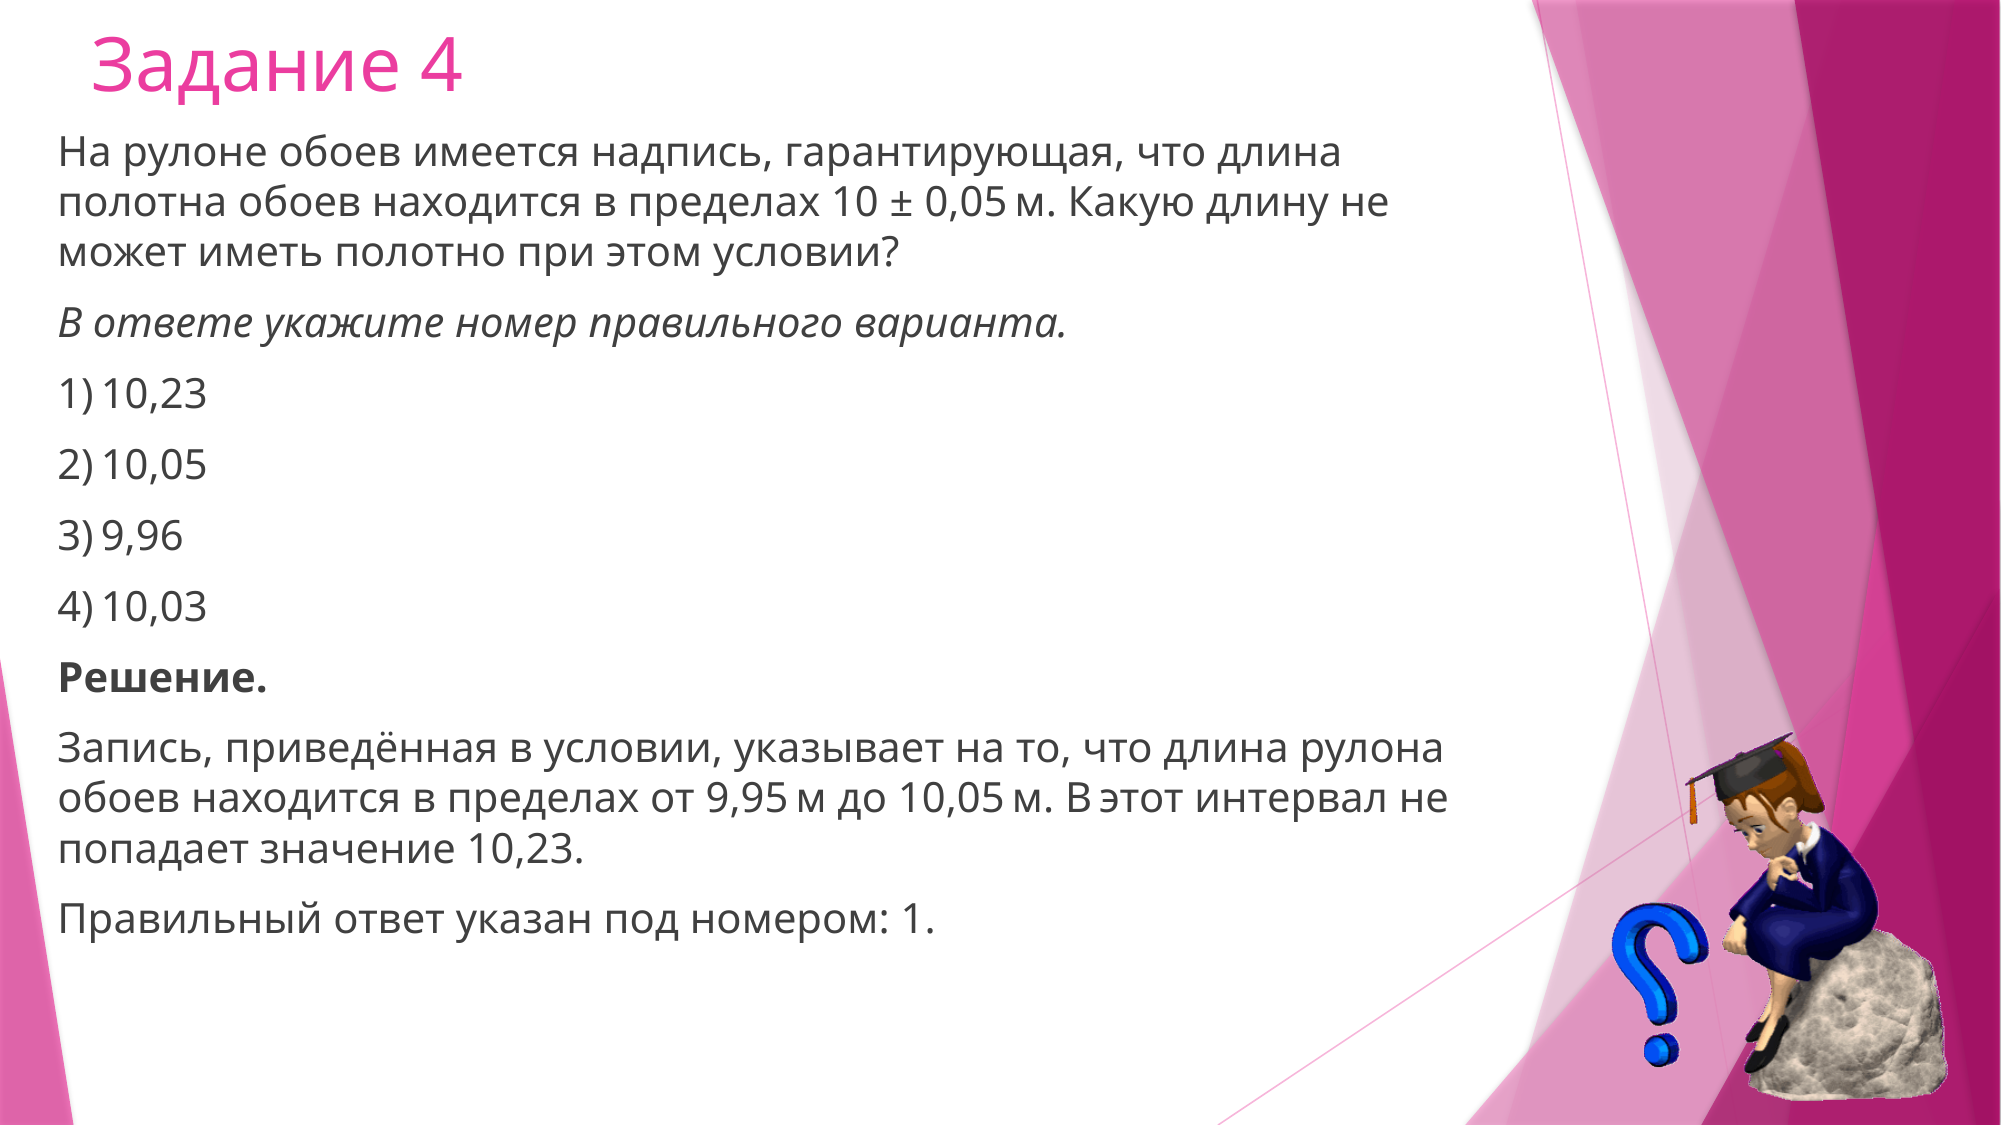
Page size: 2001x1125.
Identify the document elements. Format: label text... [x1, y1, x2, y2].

title Задание 4 [76, 9, 1487, 117]
picture [1585, 719, 1961, 1111]
list На рулоне обоев имеется надпись, гарантирующая, что длина полотна обоев находится в пределах 10 ± 0,05 м. Какую длину не может иметь полотно при этом условии? В ответе укажите номер правильного варианта. 1) 10,23 2) 10,05 3) 9,96 4) 10,03 Решение. Запись, приведённая в условии, указывает на то, что длина рулона обоев находится в пределах от 9,95 м до 10,05 м. В этот интервал не попадает значение 10,23. Правильный ответ указан под номером: 1. [42, 117, 1522, 883]
